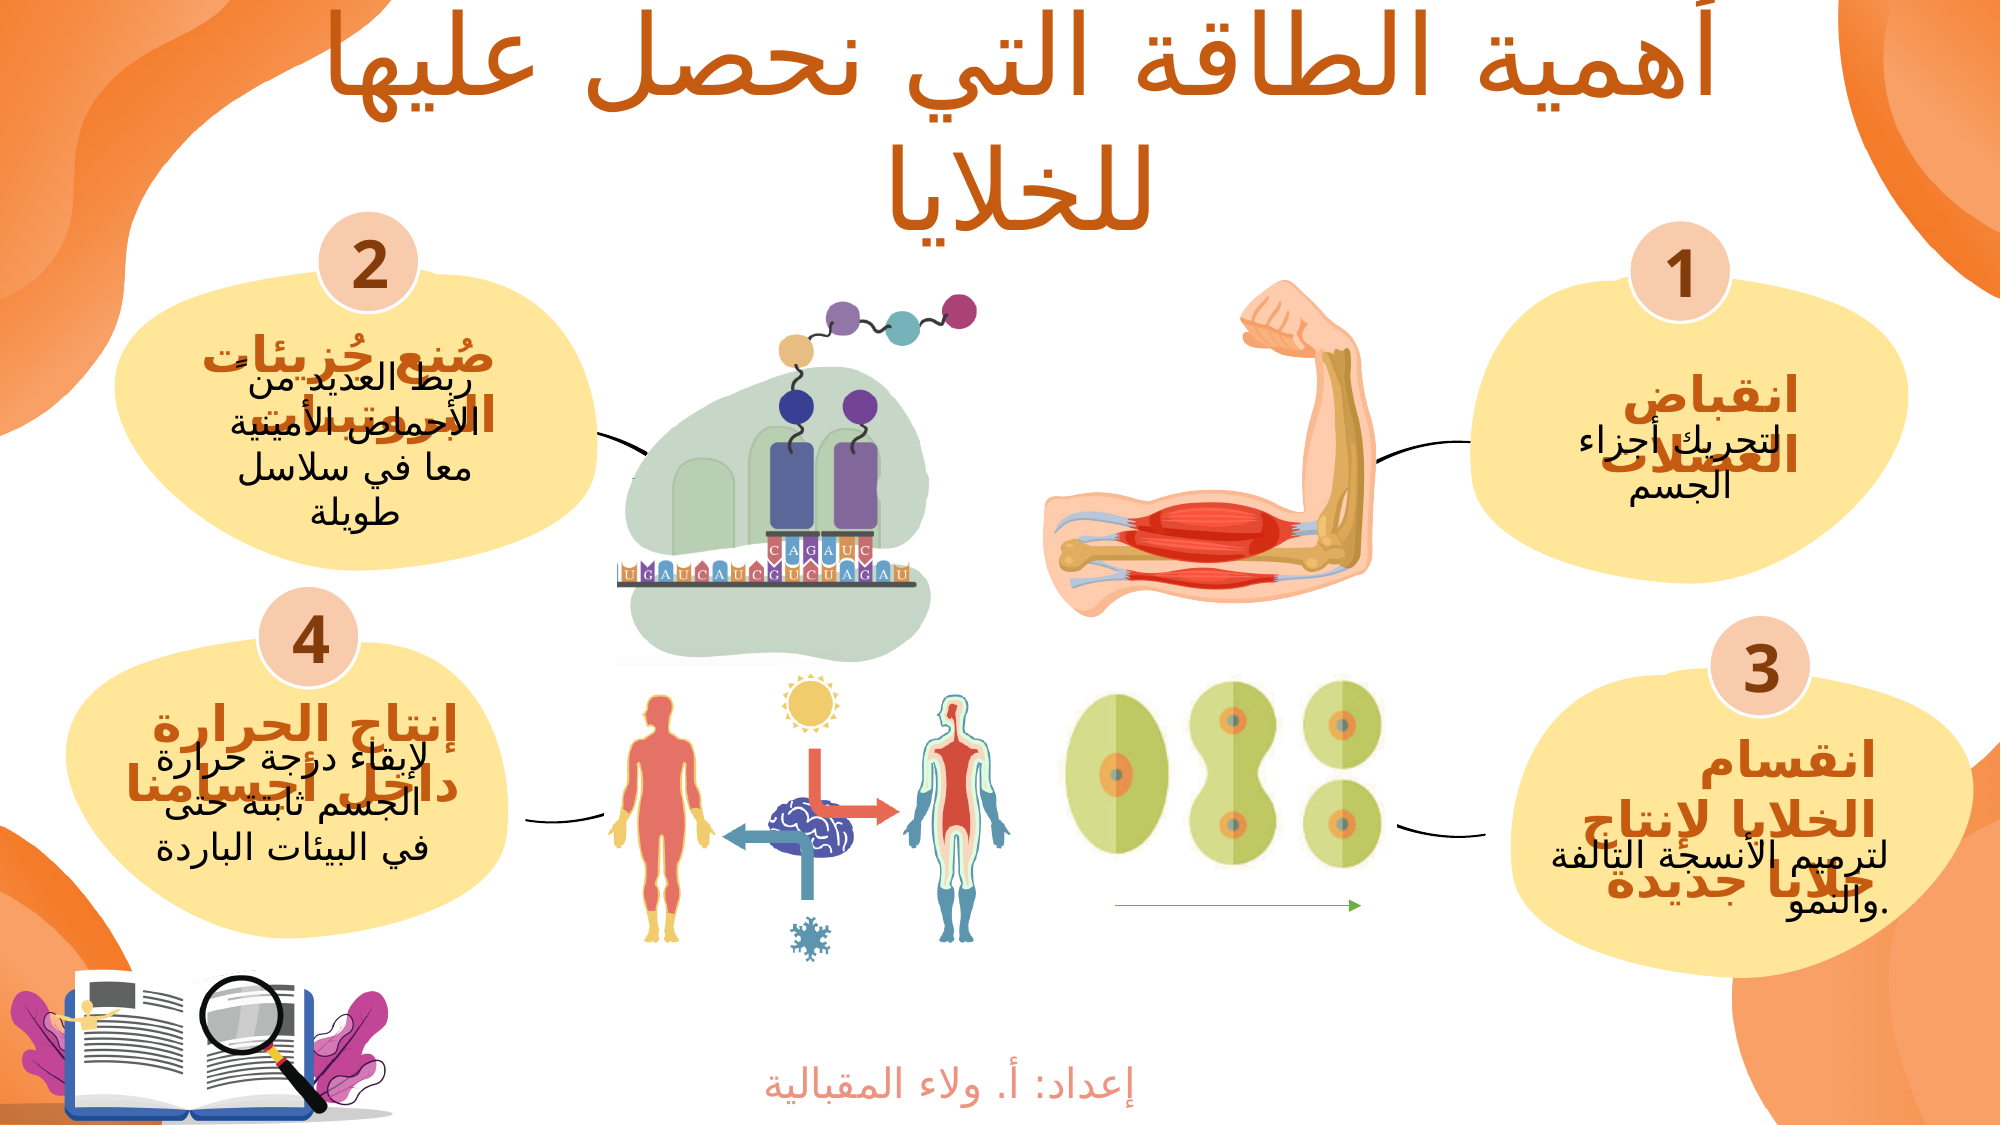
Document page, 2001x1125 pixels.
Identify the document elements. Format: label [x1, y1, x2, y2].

text_box [1501, 614, 2000, 978]
text_box [1461, 219, 1995, 584]
picture [0, 0, 2000, 1125]
text_box [19, 210, 607, 571]
text_box [607, 426, 617, 548]
text_box [0, 585, 517, 939]
text_box [1053, 671, 1397, 906]
